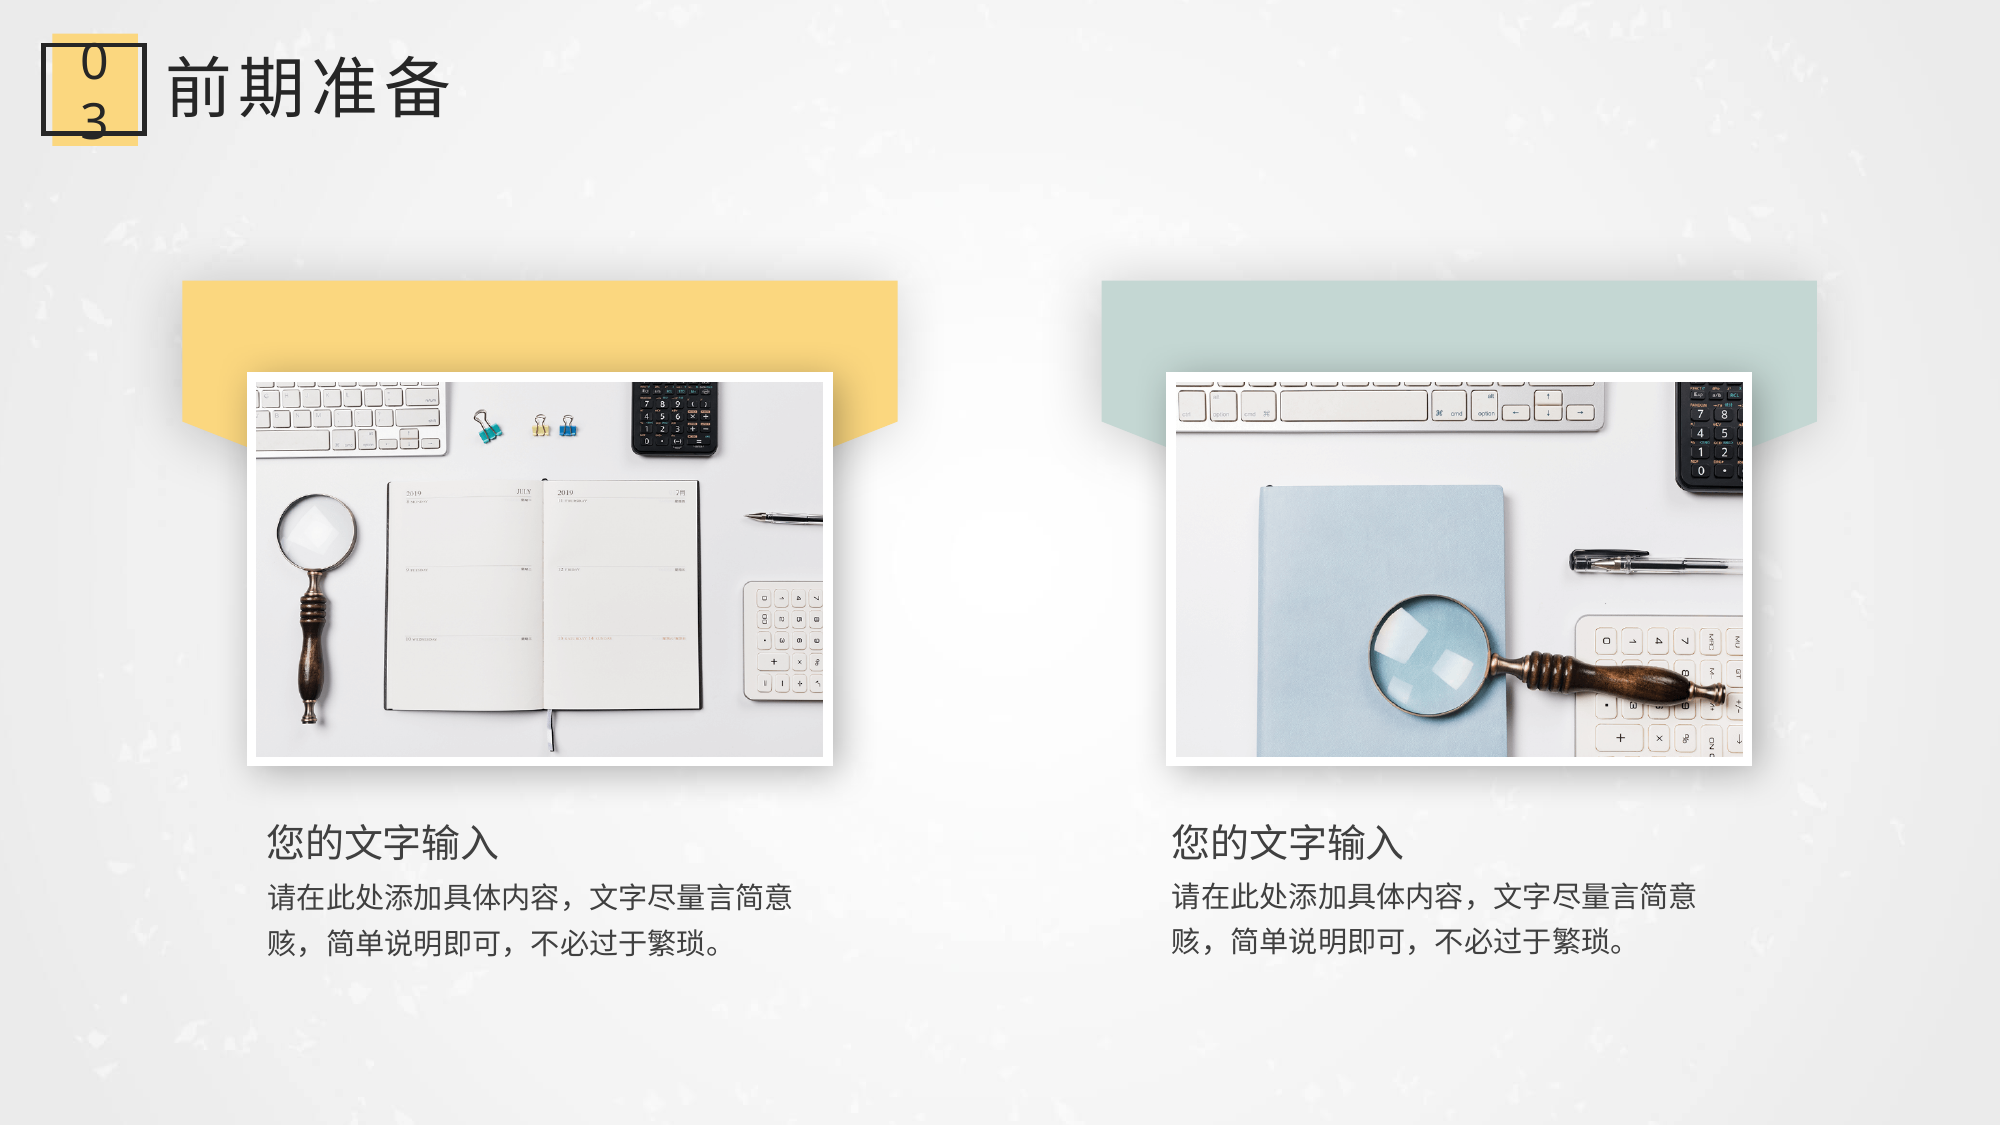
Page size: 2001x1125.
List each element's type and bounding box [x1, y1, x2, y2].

picture [0, 0, 2000, 1125]
text_box [1157, 796, 1734, 964]
text_box [251, 796, 830, 965]
text_box [43, 33, 145, 146]
